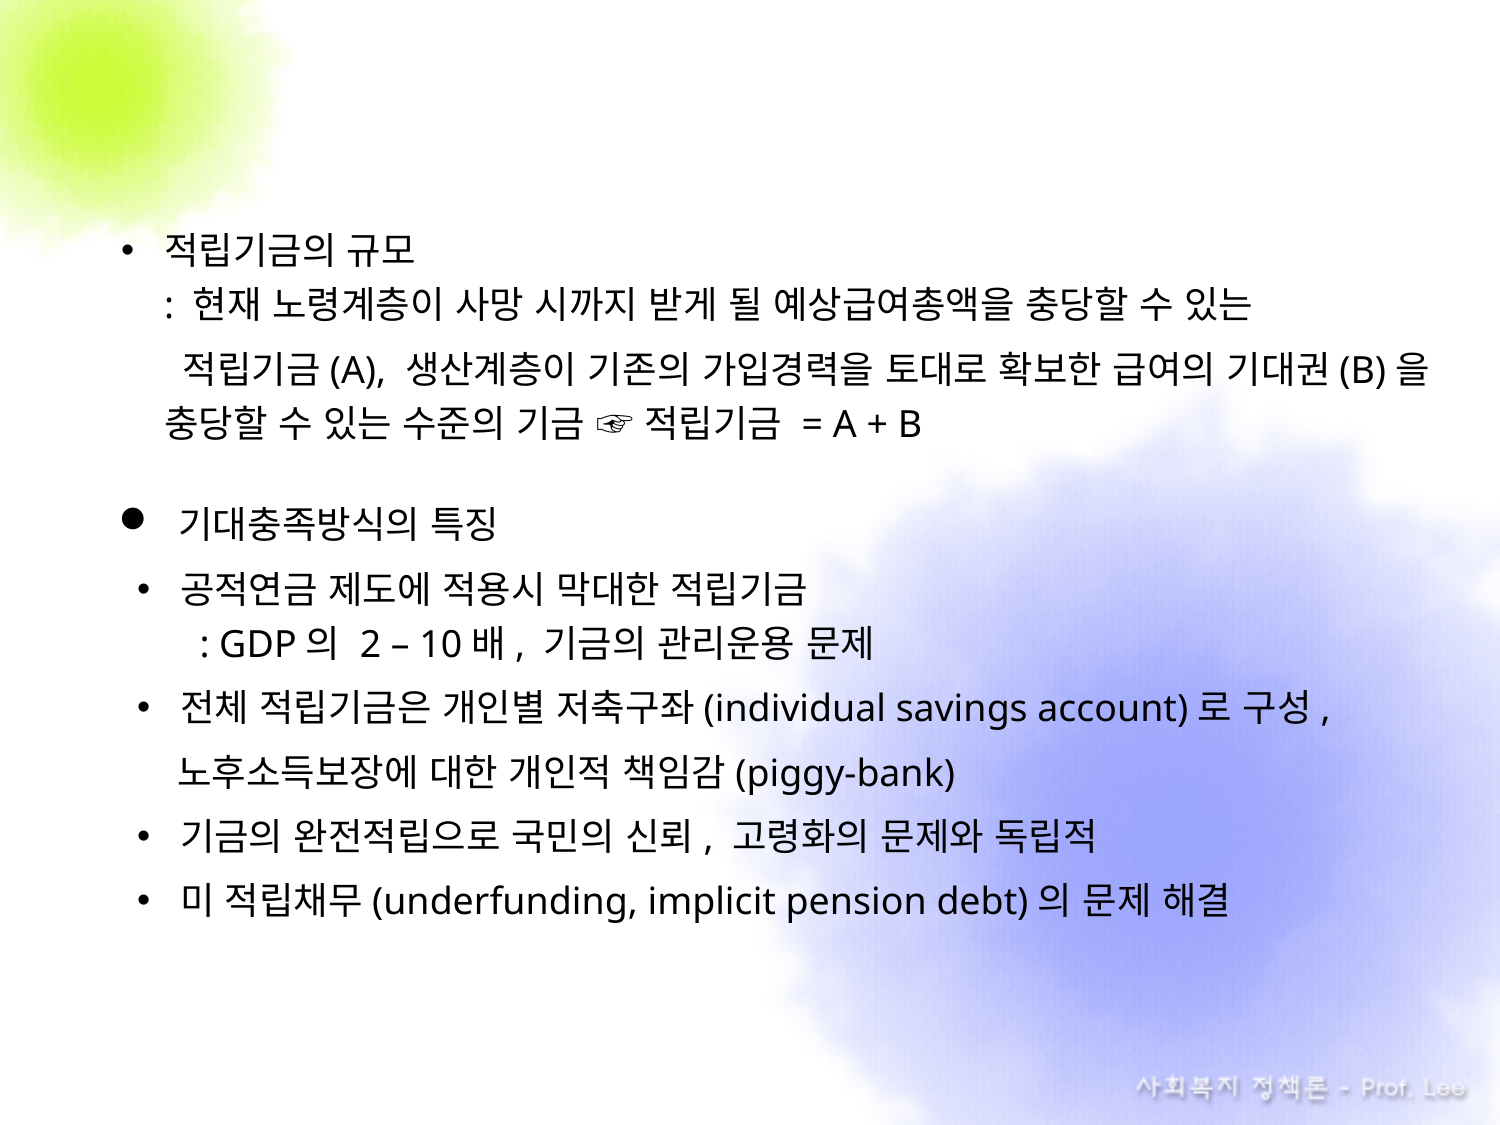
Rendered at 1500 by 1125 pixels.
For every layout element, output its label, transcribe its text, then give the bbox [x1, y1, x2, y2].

list 적립기금의 규모 : 현재 노령계층이 사망 시까지 받게 될 예상급여총액을 충당할 수 있는 적립기금(A), 생산계층이 기존의 가입경력을 토대로 확보한 급여의 기대권(B)을 충당할 수 있는 수준의 기금 ☞ 적립기금 = A + B 기대충족방식의 특징 공적연금 제도에 적용시 막대한 적립기금 : GDP의 2 – 10배, 기금의 관리운용 문제 전체 적립기금은 개인별 저축구좌(individual savings account)로 구성, 노후소득보장에 대한 개인적 책임감(piggy-bank) 기금의 완전적립으로 국민의 신뢰, 고령화의 문제와 독립적 미 적립채무(underfunding, implicit pension debt)의 문제 해결 [46, 210, 1447, 1023]
picture [0, 0, 1500, 1125]
